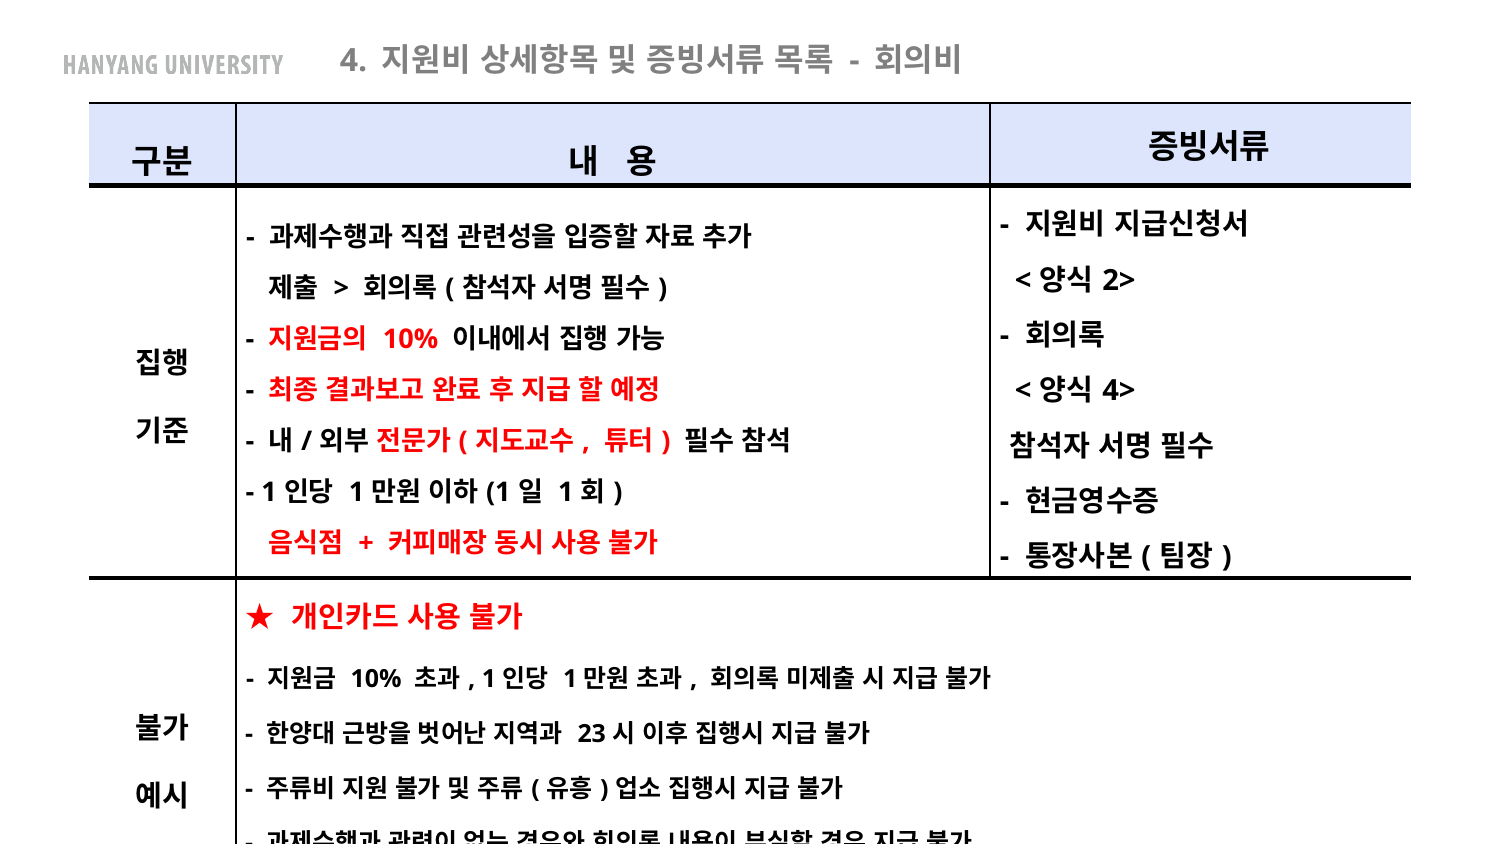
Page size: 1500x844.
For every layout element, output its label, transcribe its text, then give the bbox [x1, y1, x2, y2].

table_cell 집행 기준 [89, 188, 235, 576]
table_header 증빙서류 [991, 104, 1411, 183]
table_cell - 지원비 지급신청서 <양식2> - 회의록 <양식4> 참석자 서명 필수 - 현금영수증 - 통장사본(팀장) [991, 188, 1411, 576]
picture [63, 55, 283, 75]
table_cell - 과제수행과 직접 관련성을 입증할 자료 추가 제출 > 회의록(참석자 서명 필수) - 지원금의 10% 이내에서 집행 가능 - 최종 결과보고 완료 후 지급 할 예정 - 내/외부 전문가(지도교수, 튜터) 필수 참석 - 1인당 1만원 이하(1일 1회) 음식점 + 커피매장 동시 사용 불가 [237, 188, 989, 576]
table_header 내 용 [237, 104, 989, 183]
list 4. 지원비 상세항목 및 증빙서류 목록 - 회의비 [324, 31, 1365, 86]
table_header 구분 [89, 104, 235, 183]
table_cell 불가 예시 [89, 580, 235, 844]
table_cell ★ 개인카드 사용 불가 - 지원금 10% 초과, 1인당 1만원 초과, 회의록 미제출 시 지급 불가 - 한양대 근방을 벗어난 지역과 23시 이후 집행시 지급 불가 - 주류비 지원 불가 및 주류(유흥)업소 집행시 지급 불가 - 과제수행과 관련이 없는 경우와 회의록 내용이 부실할 경우 지급 불가 - 학교 구내식당(학생식당, 교직원식당)에서 집행할 경우 현금영수증 발행이 불가하여 지급 불가 [237, 580, 1411, 844]
